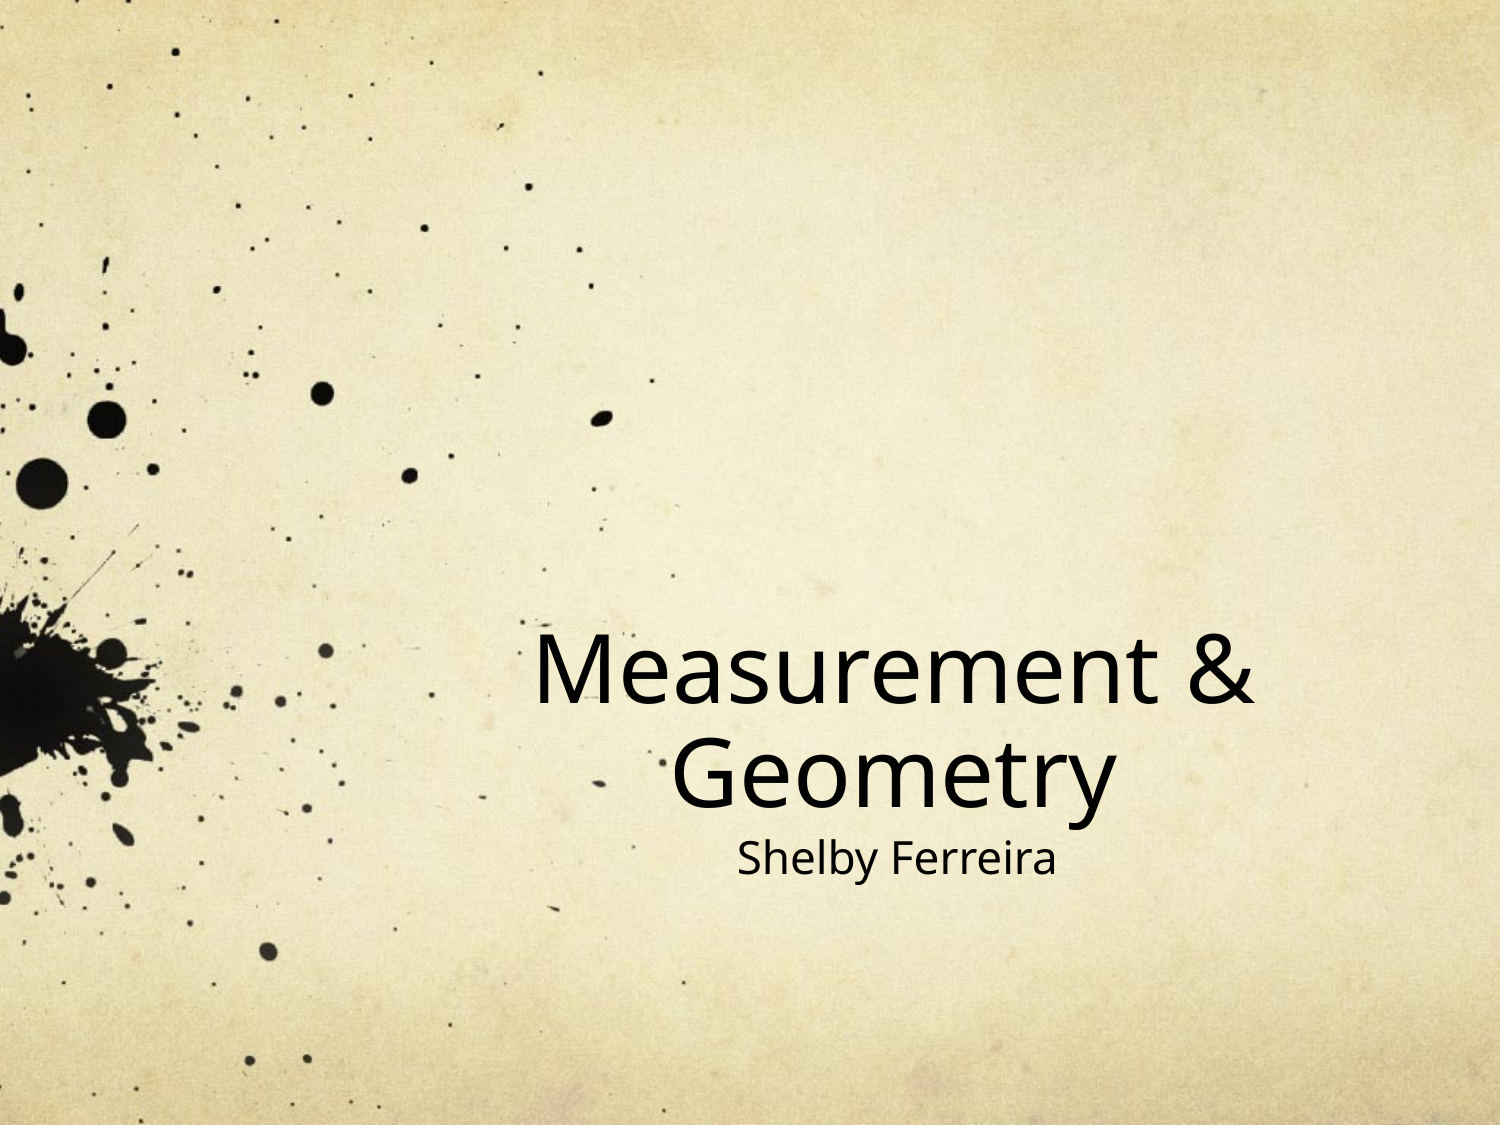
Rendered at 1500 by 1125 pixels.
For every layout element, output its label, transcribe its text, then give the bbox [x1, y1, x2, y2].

subtitle Shelby Ferreira [362, 829, 1425, 1023]
picture [0, 0, 1500, 1125]
title Measurement & Geometry [362, 512, 1425, 827]
